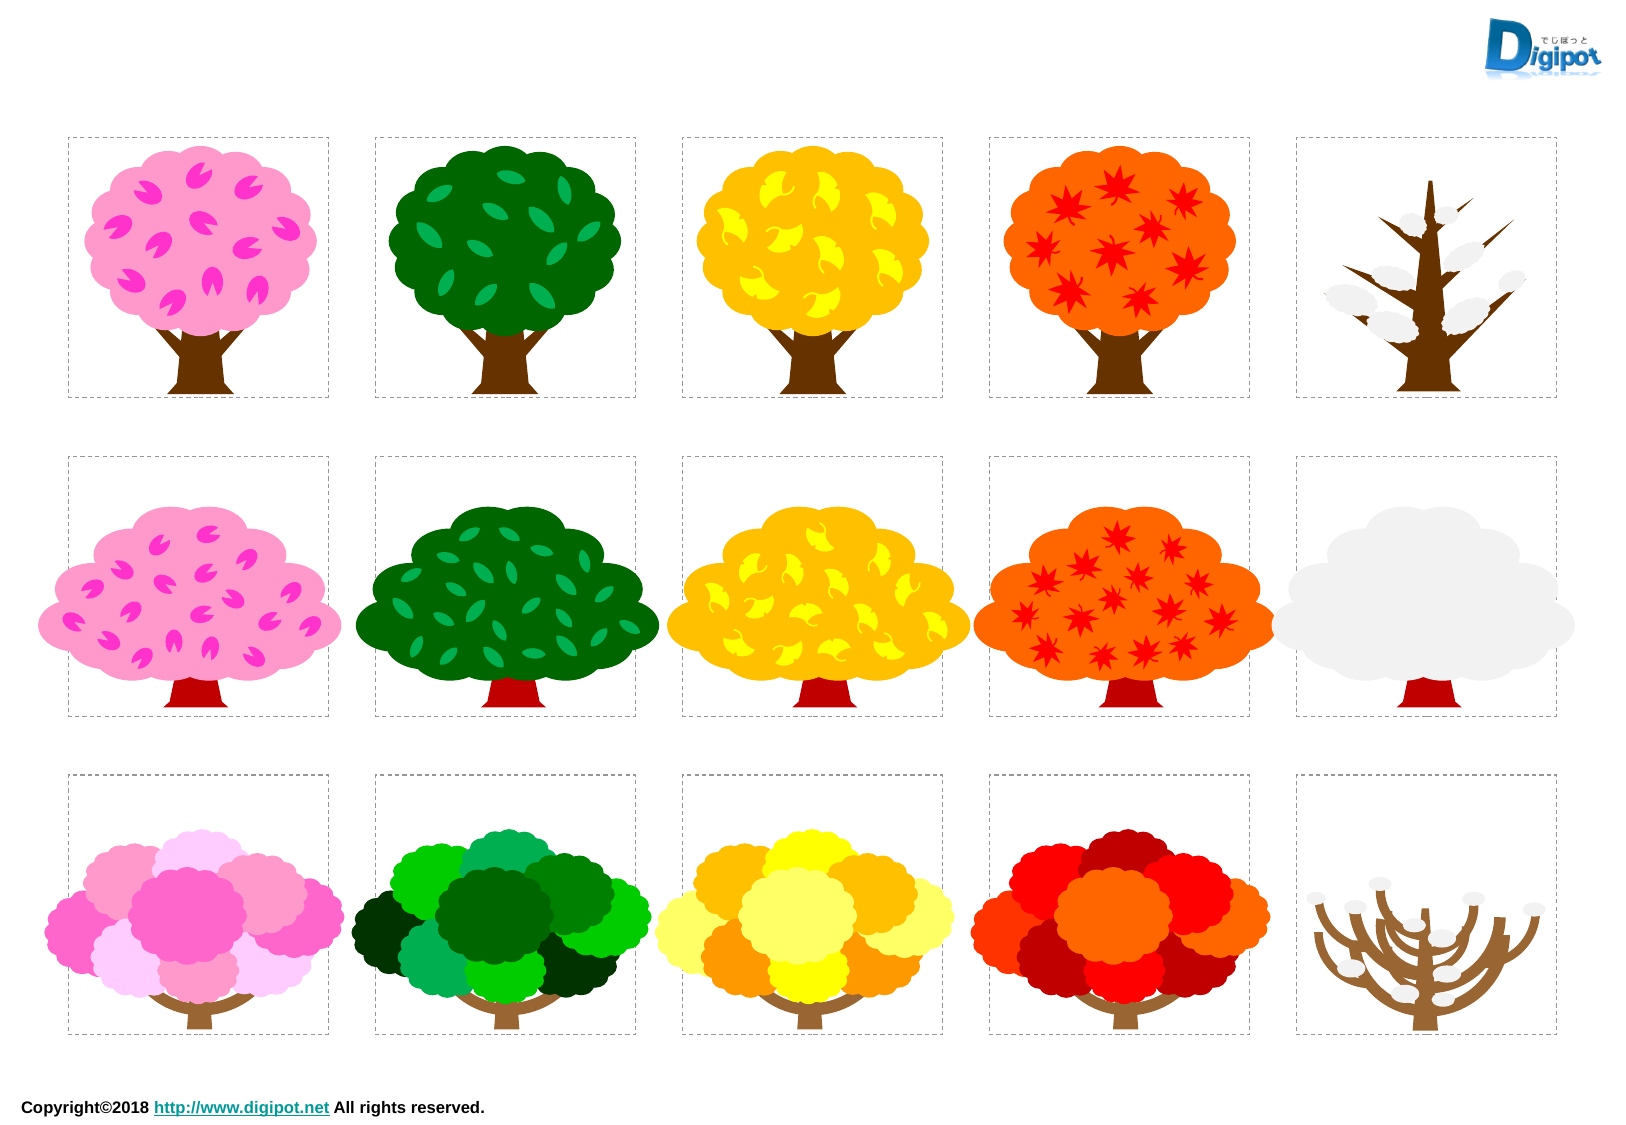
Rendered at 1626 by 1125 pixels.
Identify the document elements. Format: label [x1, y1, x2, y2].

text_box [654, 828, 956, 1030]
text_box [351, 828, 652, 1030]
text_box [666, 506, 971, 708]
text_box [84, 145, 318, 395]
text_box [44, 828, 345, 1030]
text_box [388, 145, 622, 395]
text_box [355, 506, 660, 708]
text_box [973, 506, 1270, 708]
text_box [696, 145, 930, 395]
text_box [1316, 180, 1529, 392]
text_box [1306, 876, 1547, 1031]
text_box [1271, 506, 1576, 708]
text_box [1003, 145, 1237, 395]
picture [1485, 18, 1602, 82]
text_box [37, 506, 342, 708]
text_box [970, 828, 1271, 1030]
